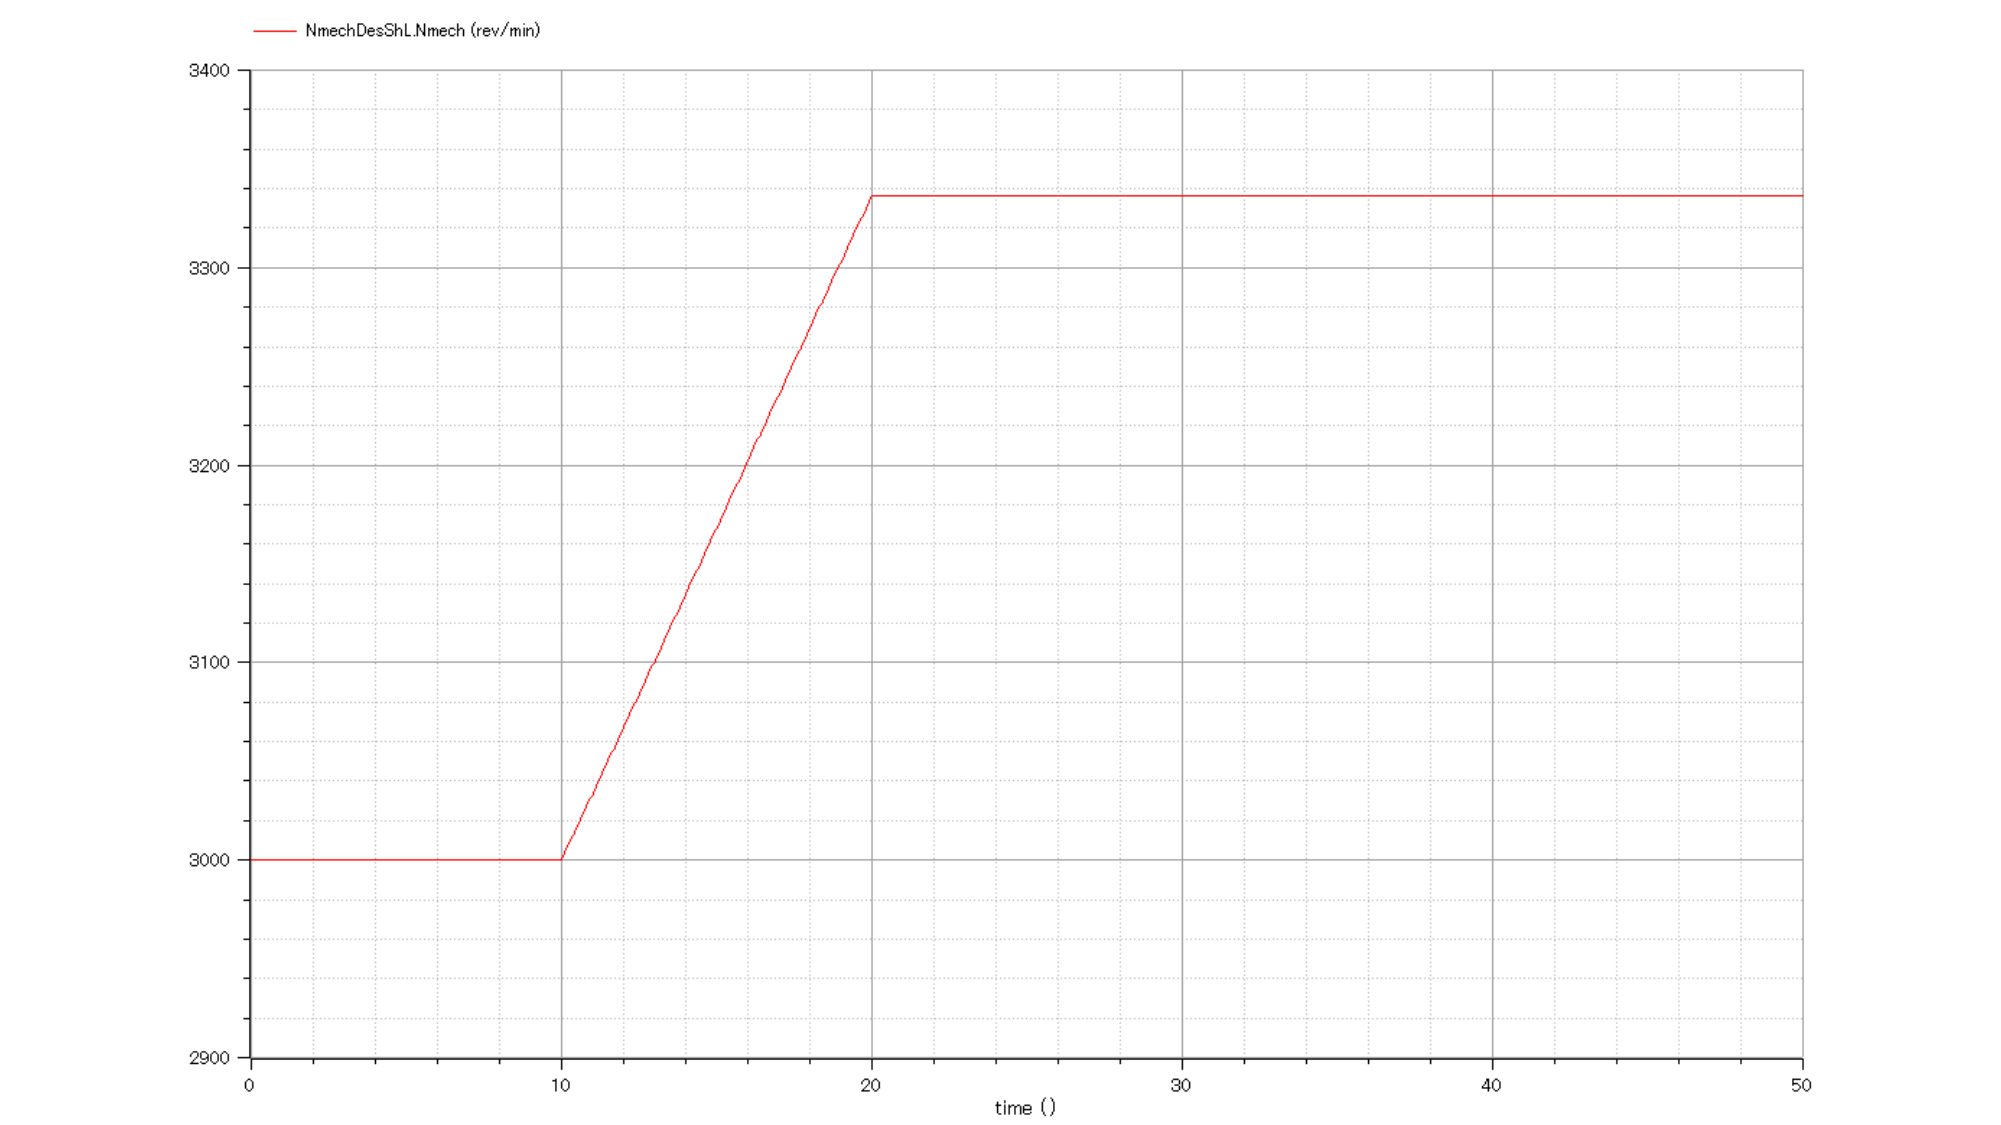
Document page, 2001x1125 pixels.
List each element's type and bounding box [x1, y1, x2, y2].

picture [183, 0, 1817, 1125]
